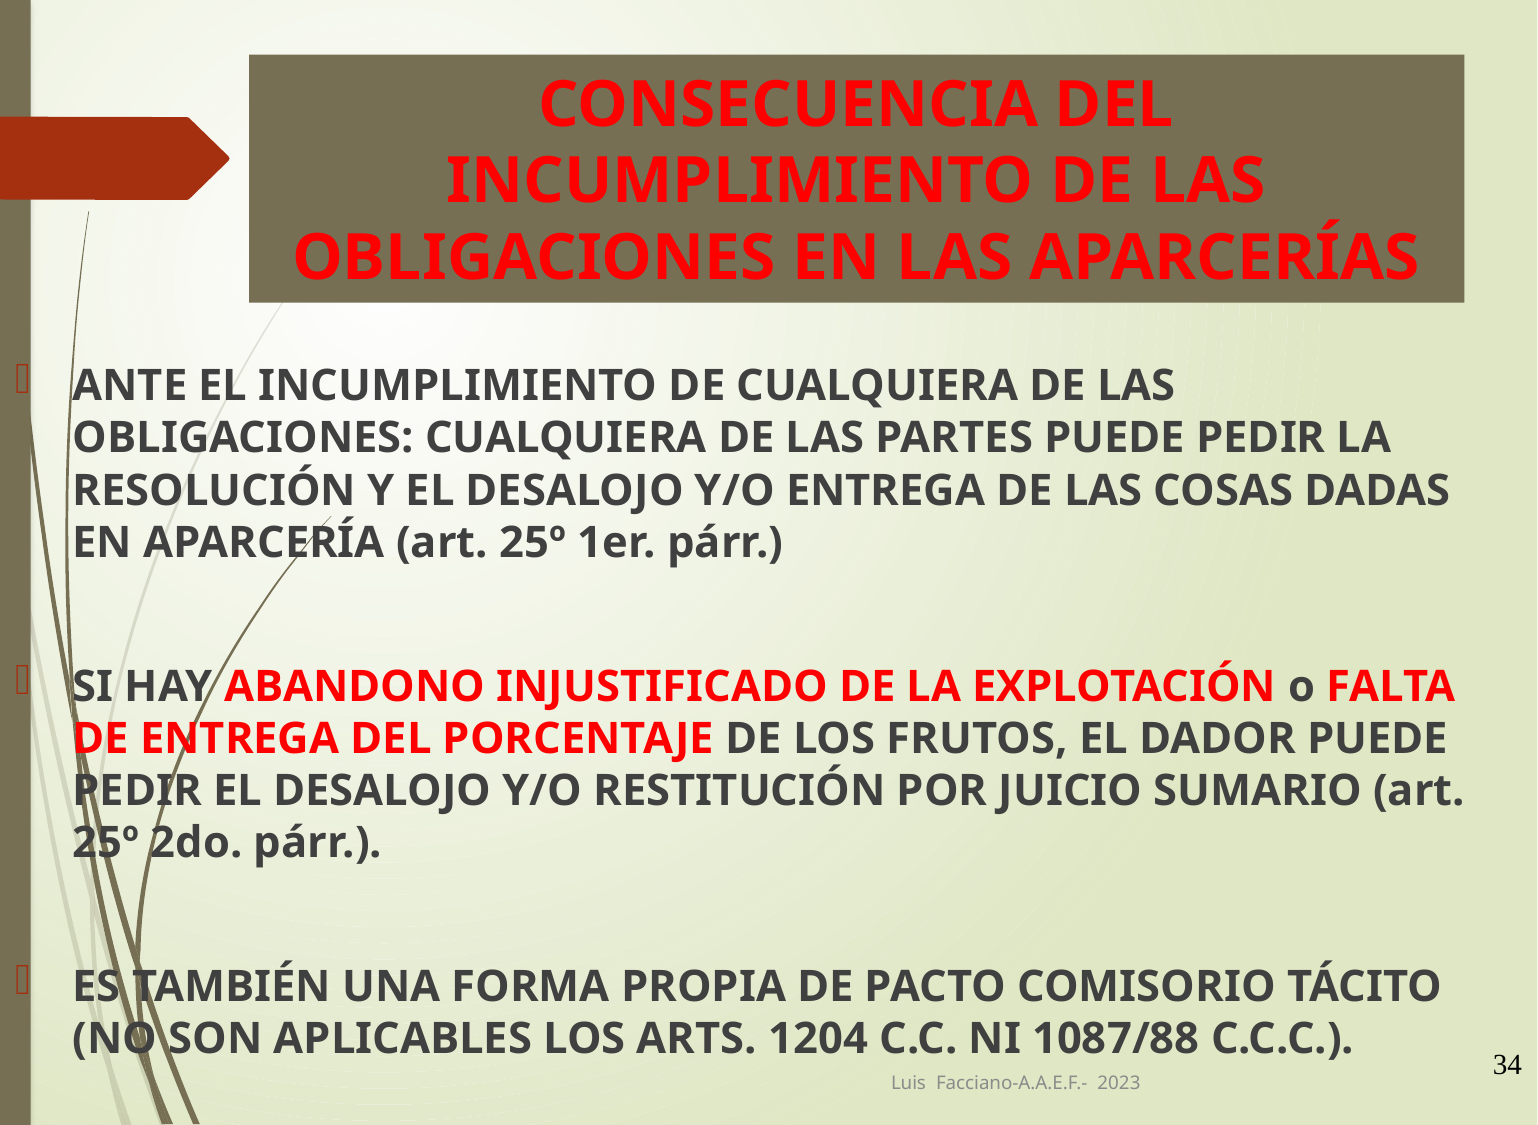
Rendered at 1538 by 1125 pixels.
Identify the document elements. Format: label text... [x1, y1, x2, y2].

slide_number 34 [1447, 1050, 1538, 1075]
list ANTE EL INCUMPLIMIENTO DE CUALQUIERA DE LAS OBLIGACIONES: CUALQUIERA DE LAS PARTES PUEDE PEDIR LA RESOLUCIÓN Y EL DESALOJO Y/O ENTREGA DE LAS COSAS DADAS EN APARCERÍA (art. 25º 1er. párr.) SI HAY ABANDONO INJUSTIFICADO DE LA EXPLOTACIÓN o FALTA DE ENTREGA DEL PORCENTAJE DE LOS FRUTOS, EL DADOR PUEDE PEDIR EL DESALOJO Y/O RESTITUCIÓN POR JUICIO SUMARIO (art. 25º 2do. párr.). ES TAMBIÉN UNA FORMA PROPIA DE PACTO COMISORIO TÁCITO (NO SON APLICABLES LOS ARTS. 1204 C.C. NI 1087/88 C.C.C.). [0, 349, 1538, 1071]
footer Luis Facciano-A.A.E.F.- 2023 [876, 1070, 1538, 1094]
title CONSECUENCIA DEL INCUMPLIMIENTO DE LAS OBLIGACIONES EN LAS APARCERÍAS [249, 54, 1465, 303]
